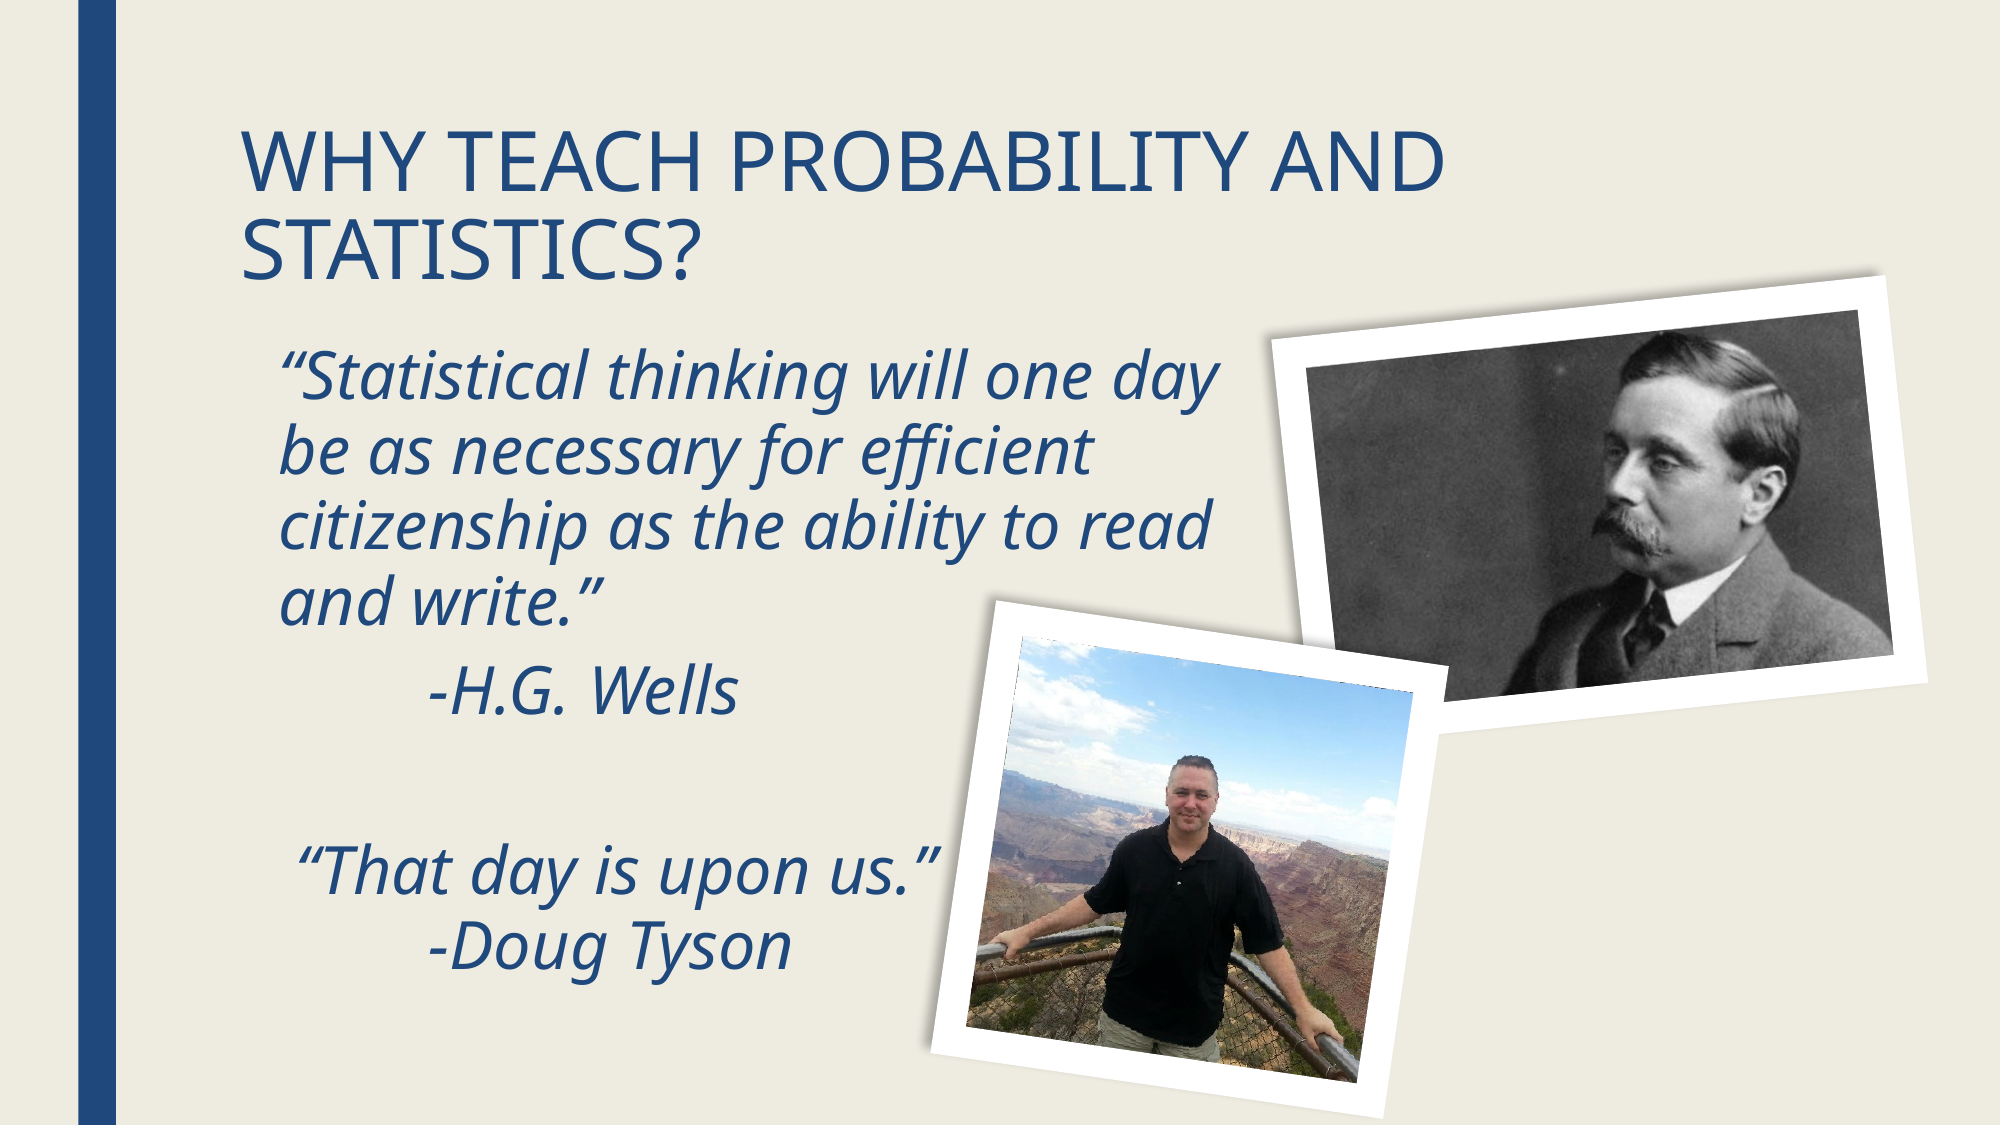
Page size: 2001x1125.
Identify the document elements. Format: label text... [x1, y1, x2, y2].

list “Statistical thinking will one day be as necessary for efficient citizenship as the ability to read and write.” -H.G. Wells “That day is upon us.” -Doug Tyson [225, 331, 1289, 1039]
picture [967, 310, 1893, 1083]
title WHY TEACH PROBABILITY AND STATISTICS? [225, 112, 1800, 331]
